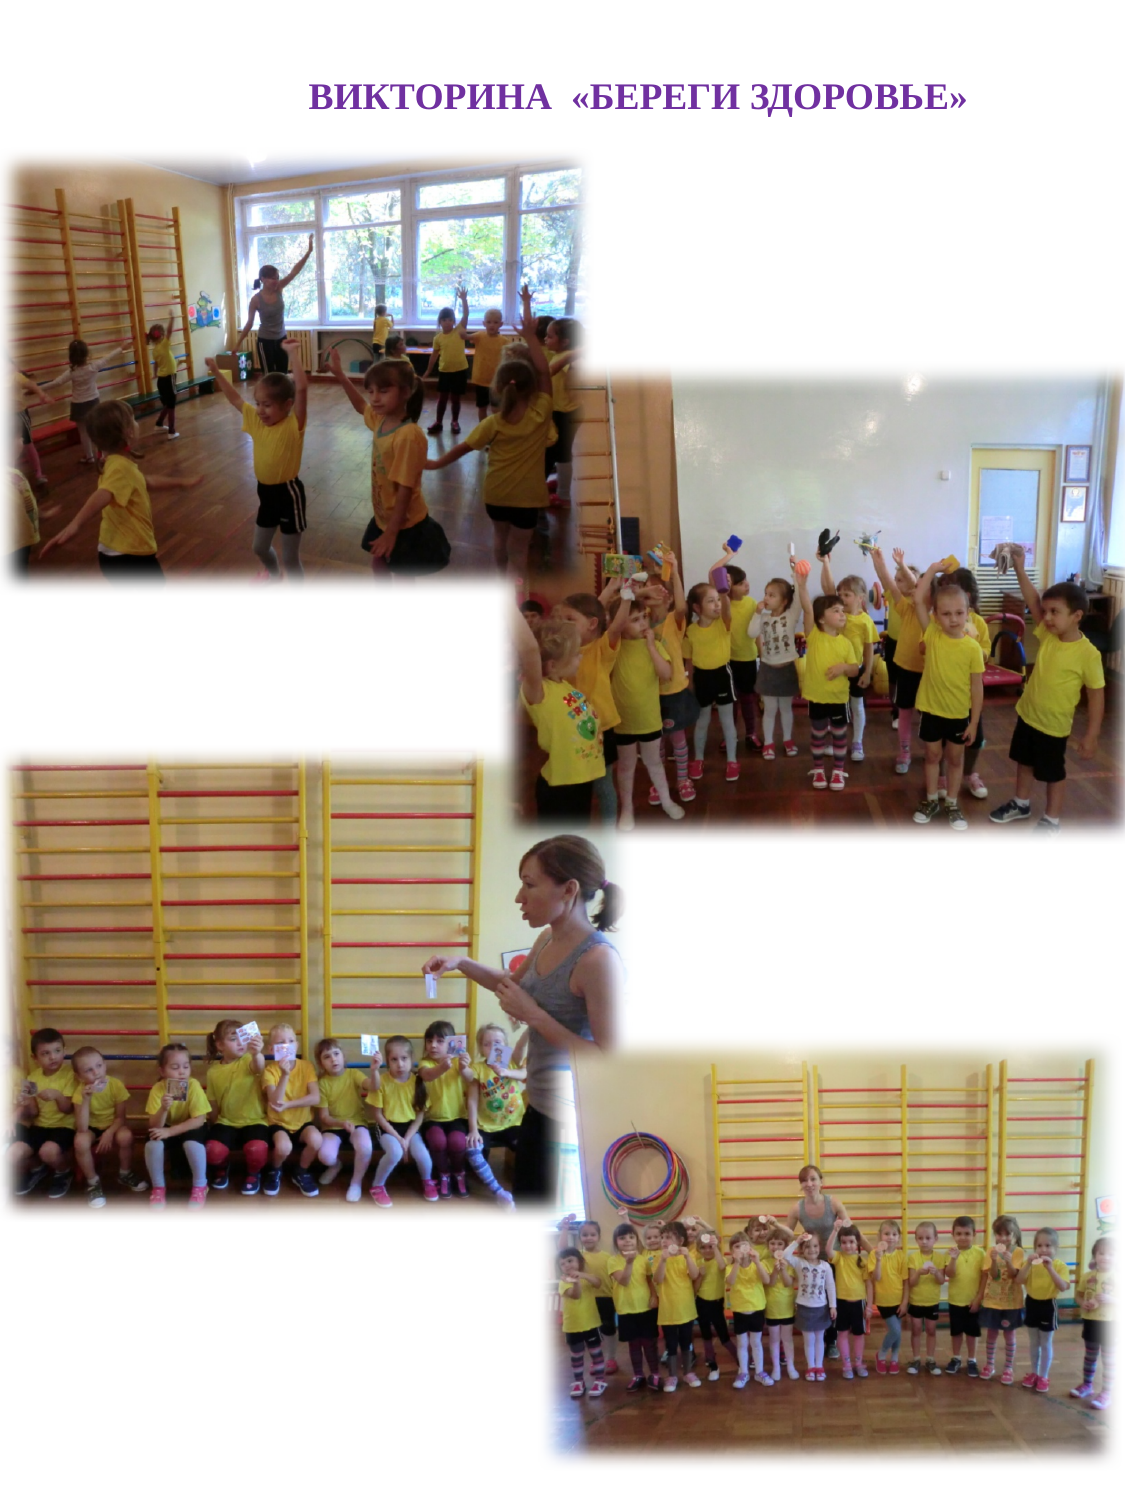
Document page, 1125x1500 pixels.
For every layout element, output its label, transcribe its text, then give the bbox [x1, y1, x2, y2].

text_box ВИКТОРИНА «БЕРЕГИ ЗДОРОВЬЕ» [293, 64, 984, 125]
picture [0, 147, 1125, 1471]
